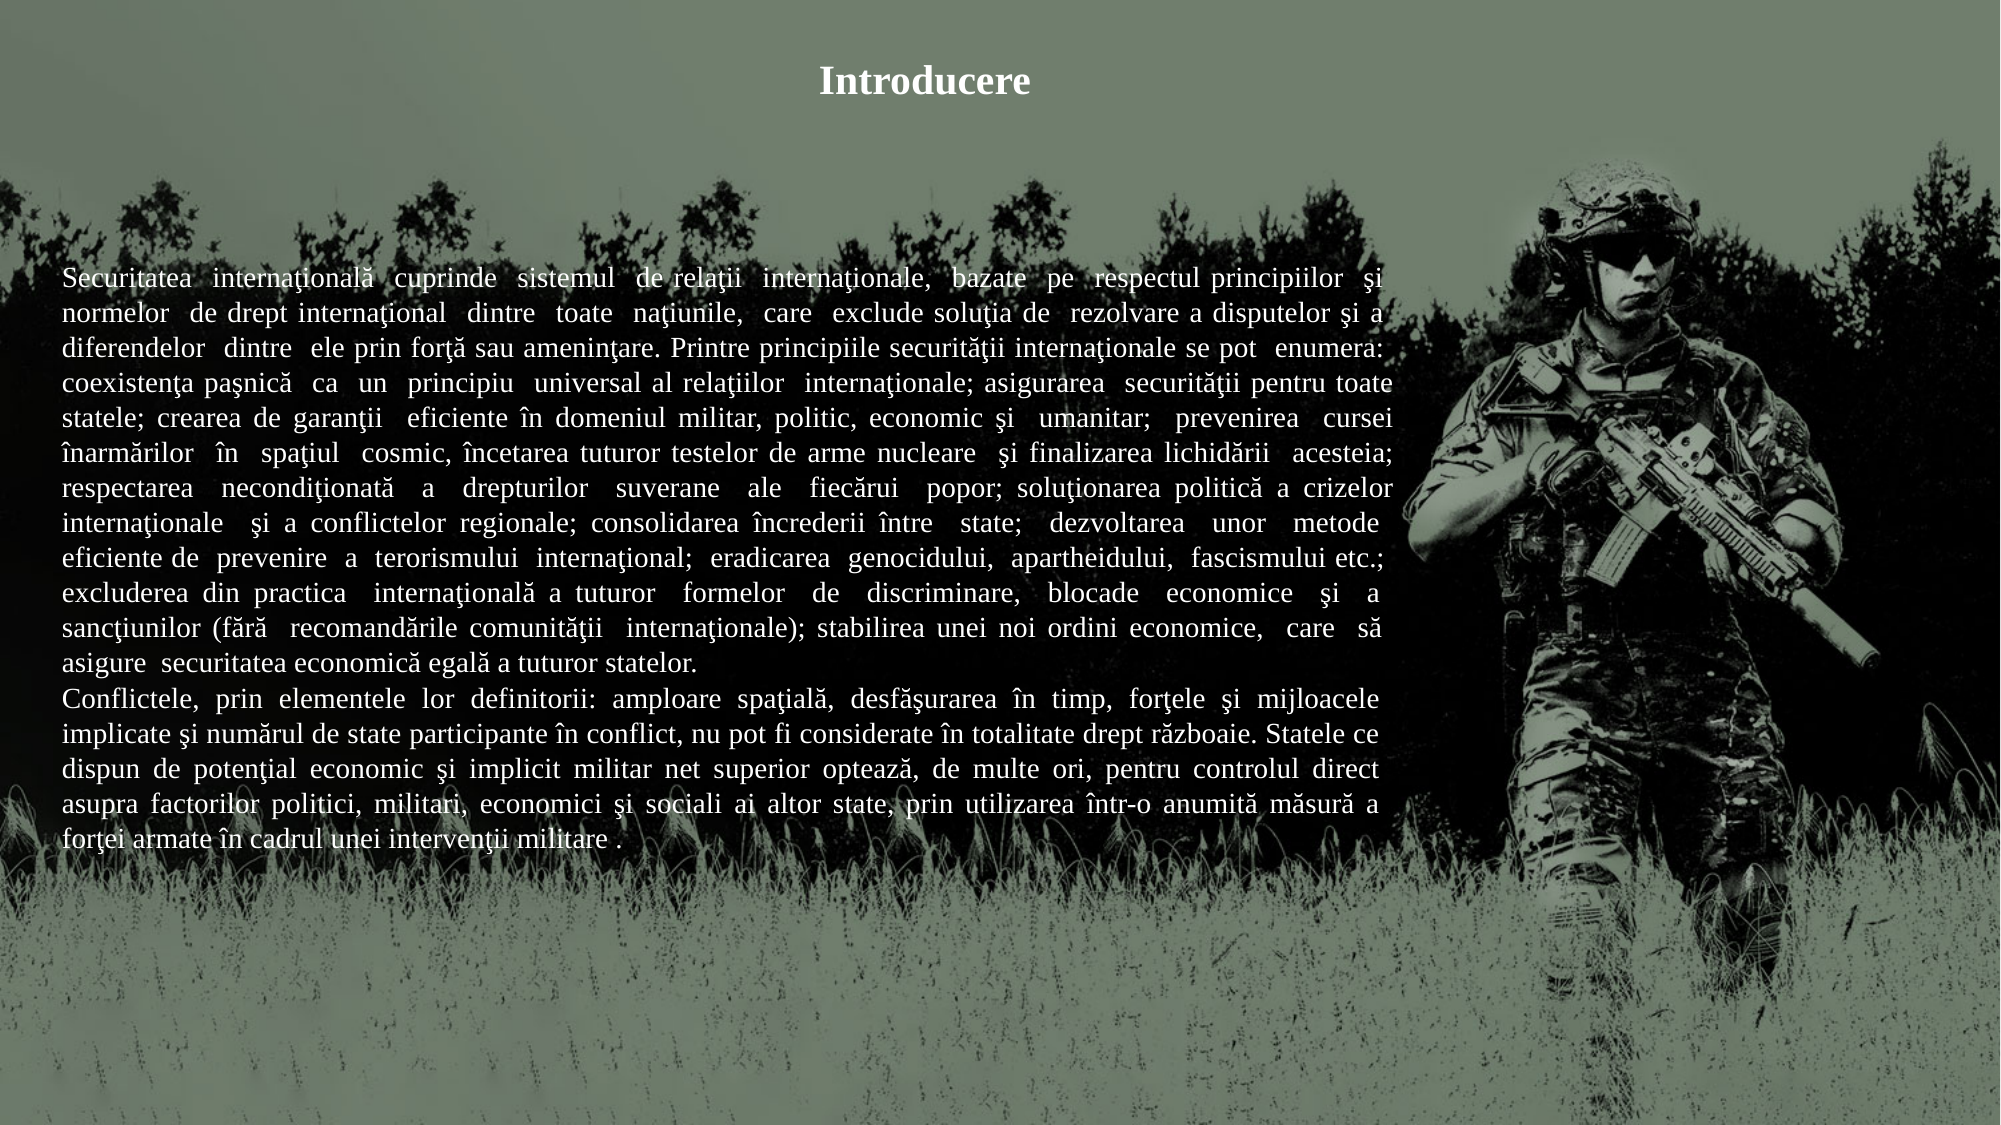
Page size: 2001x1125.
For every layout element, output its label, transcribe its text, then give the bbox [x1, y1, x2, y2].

picture [0, 0, 2001, 1125]
text_box Securitatea internaţională cuprinde sistemul de relaţii internaţionale, bazate pe respectul principiilor şi normelor de drept internaţional dintre toate naţiunile, care exclude soluţia de rezolvare a disputelor şi a diferendelor dintre ele prin forţă sau ameninţare. Printre principiile securităţii internaţionale se pot enumera: coexistenţa paşnică ca un principiu universal al relaţiilor internaţionale; asigurarea securităţii pentru toate statele; crearea de garanţii eficiente în domeniul militar, politic, economic şi umanitar; prevenirea cursei înarmărilor în spaţiul cosmic, încetarea tuturor testelor de arme nucleare şi finalizarea lichidării acesteia; respectarea necondiţionată a drepturilor suverane ale fiecărui popor; soluţionarea politică a crizelor internaţionale şi a conflictelor regionale; consolidarea încrederii între state; dezvoltarea unor metode eficiente de prevenire a terorismului internaţional; eradicarea genocidului, apartheidului, fascismului etc.; excluderea din practica internaţională a tuturor formelor de discriminare, blocade economice şi a sancţiunilor (fără recomandările comunităţii internaţionale); stabilirea unei noi ordini economice, care să asigure securitatea economică egală a tuturor statelor. [47, 250, 1410, 686]
text_box Conflictele, prin elementele lor definitorii: amploare spaţială, desfăşurarea în timp, forţele şi mijloacele implicate şi numărul de state participante în conflict, nu pot fi considerate în totalitate drept războaie. Statele ce dispun de potenţial economic şi implicit militar net superior optează, de multe ori, pentru controlul direct asupra factorilor politici, militari, economici şi sociali ai altor state, prin utilizarea într-o anumită măsură a forţei armate în cadrul unei intervenţii militare . [47, 686, 1396, 862]
text_box Introducere [804, 45, 1046, 110]
